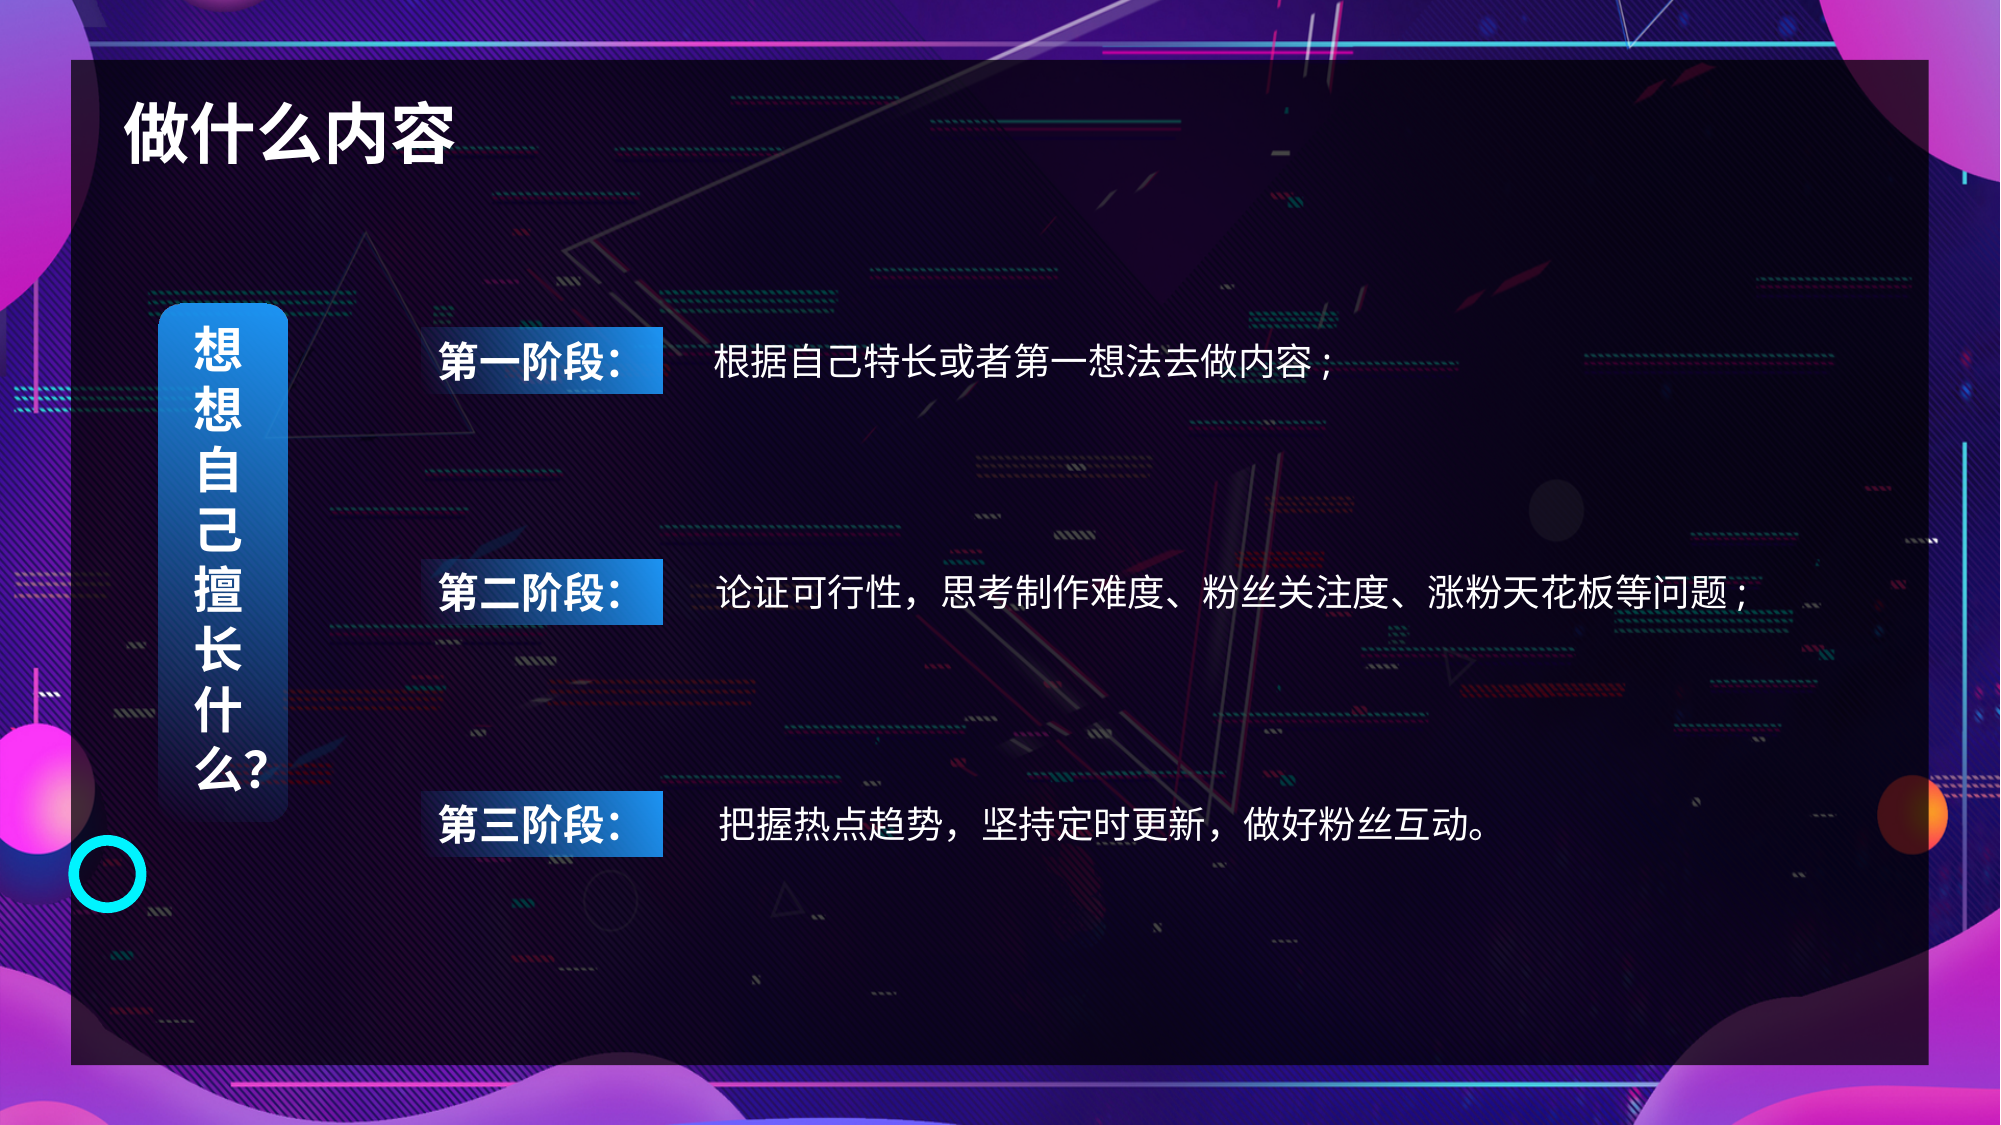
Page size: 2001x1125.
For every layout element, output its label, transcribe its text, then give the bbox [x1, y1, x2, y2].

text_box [158, 303, 288, 872]
text_box 根据自己特长或者第一想法去做内容; [698, 330, 1347, 390]
text_box 把握热点趋势，坚持定时更新，做好粉丝互动。 [703, 793, 1522, 854]
text_box 第三阶段： [421, 790, 664, 858]
text_box 第一阶段： [421, 327, 664, 394]
text_box 论证可行性，思考制作难度、粉丝关注度、涨粉天花板等问题; [700, 561, 1762, 622]
text_box 做什么内容 [108, 84, 648, 180]
text_box 第二阶段： [421, 558, 664, 626]
picture [0, 0, 2000, 1125]
text_box [67, 834, 148, 915]
